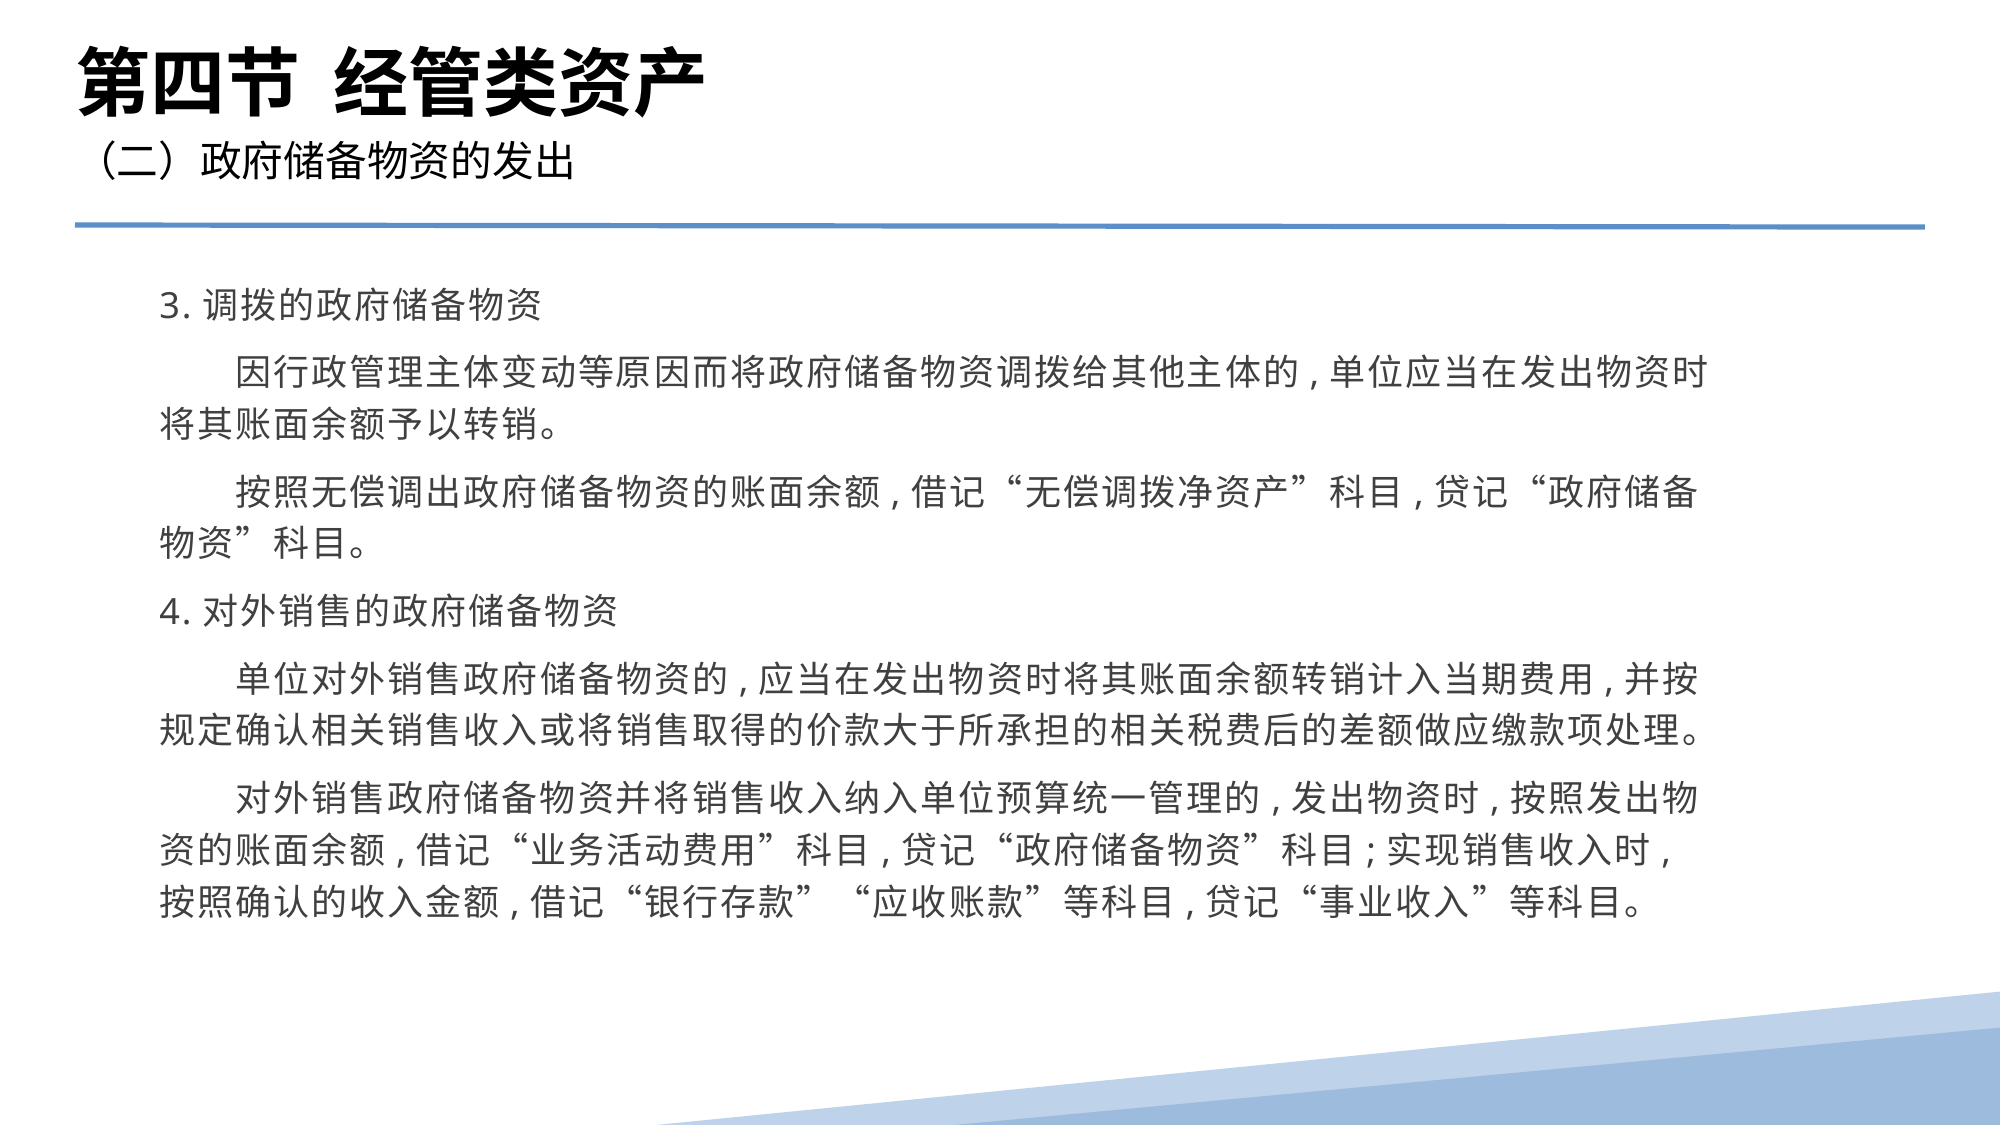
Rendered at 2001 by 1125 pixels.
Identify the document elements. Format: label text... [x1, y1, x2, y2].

text_box 第四节 经管类资产 [75, 24, 1925, 124]
text_box （二）政府储备物资的发出 [75, 124, 1925, 200]
text_box 3.调拨的政府储备物资 因行政管理主体变动等原因而将政府储备物资调拨给其他主体的,单位应当在发出物资时将其账面余额予以转销。 按照无偿调出政府储备物资的账面余额,借记“无偿调拨净资产”科目,贷记“政府储备物资”科目。 4.对外销售的政府储备物资 单位对外销售政府储备物资的,应当在发出物资时将其账面余额转销计入当期费用,并按规定确认相关销售收入或将销售取得的价款大于所承担的相关税费后的差额做应缴款项处理。 对外销售政府储备物资并将销售收入纳入单位预算统一管理的,发出物资时,按照发出物资的账面余额,借记“业务活动费用”科目,贷记“政府储备物资”科目;实现销售收入时,按照确认的收入金额,借记“银行存款”“应收账款”等科目,贷记“事业收入”等科目。 [148, 254, 1729, 941]
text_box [656, 991, 2000, 1125]
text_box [74, 224, 1925, 228]
